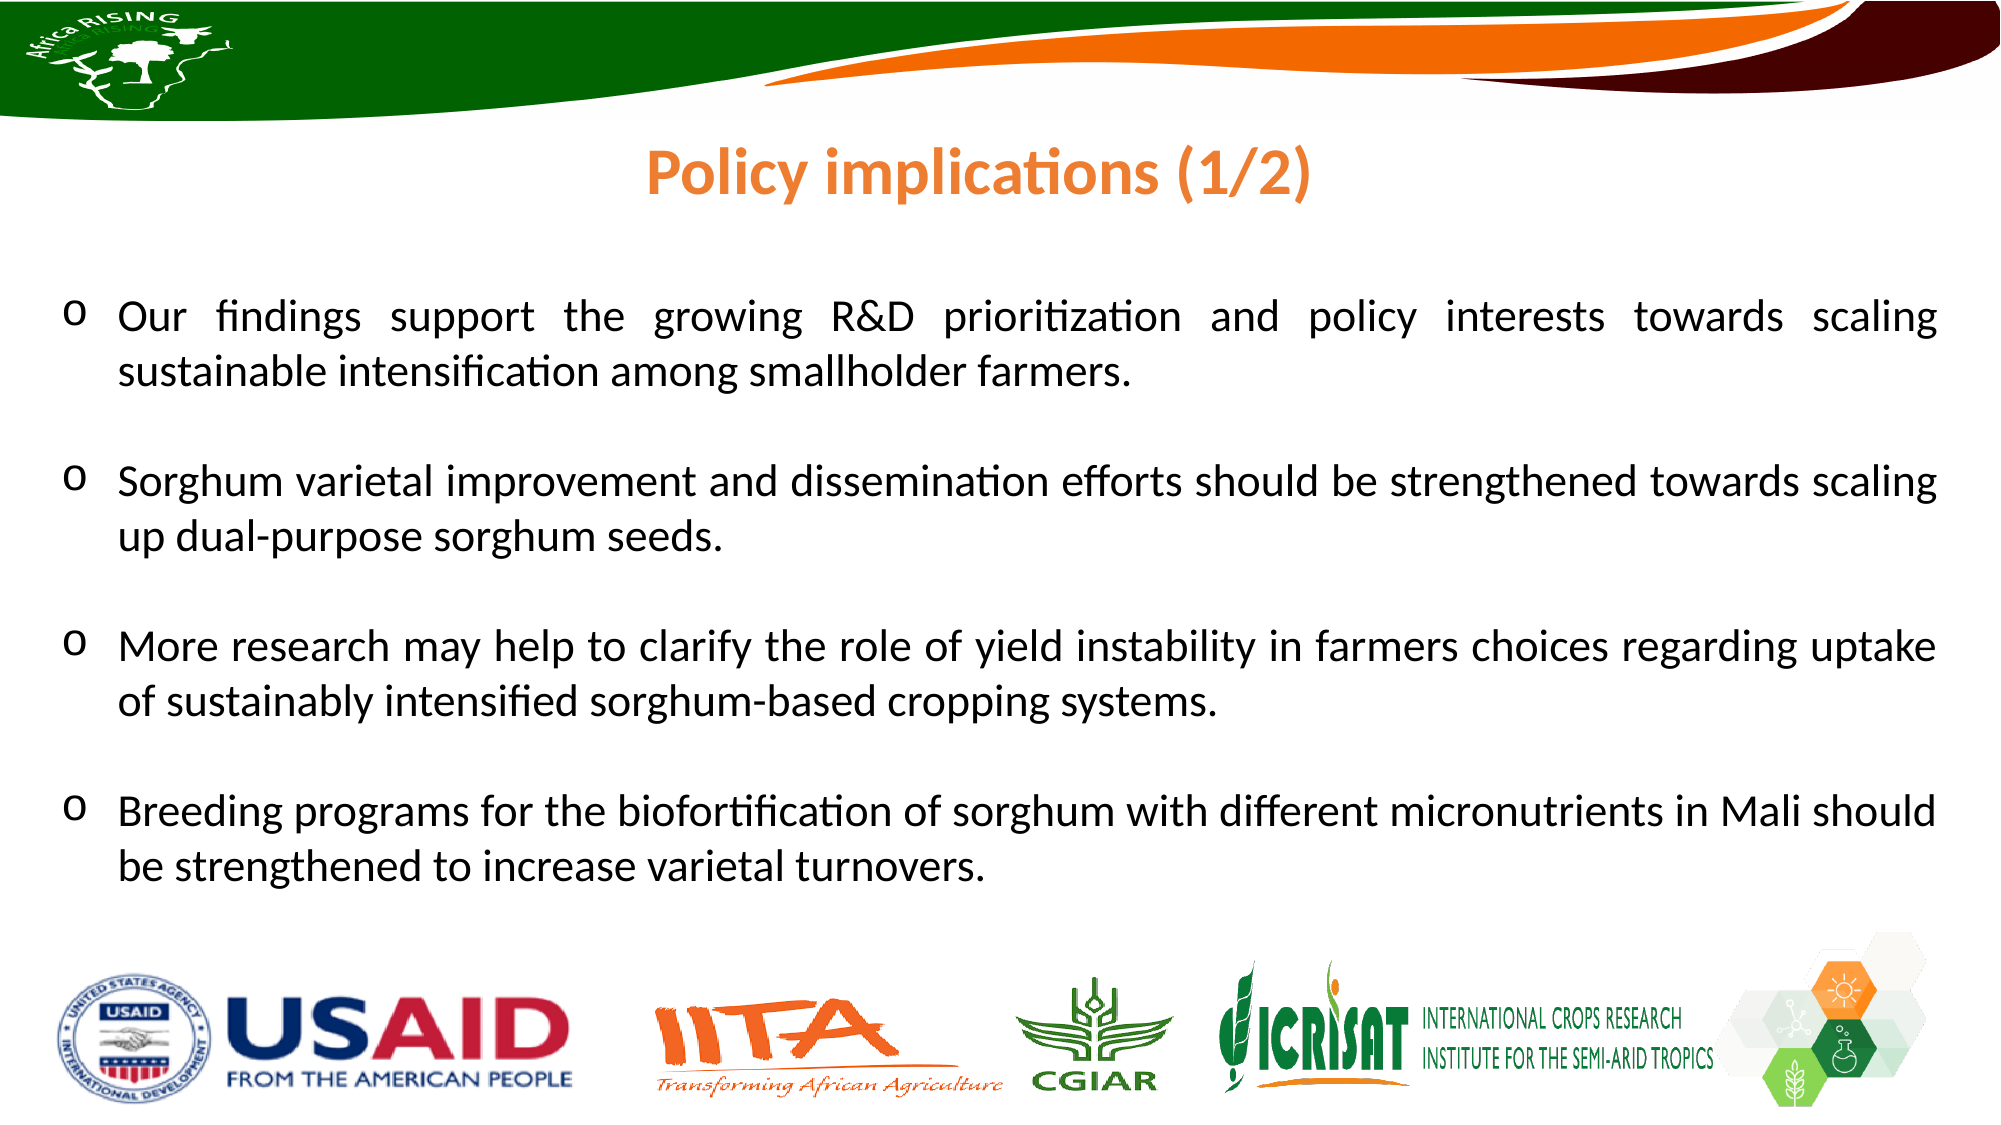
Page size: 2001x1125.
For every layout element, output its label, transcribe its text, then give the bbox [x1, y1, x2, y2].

text_box Policy implications (1/2) [0, 121, 1981, 216]
picture [46, 970, 583, 1107]
text_box Our findings support the growing R&D prioritization and policy interests towards scaling sustainable intensification among smallholder farmers. Sorghum varietal improvement and dissemination efforts should be strengthened towards scaling up dual-purpose sorghum seeds. More research may help to clarify the role of yield instability in farmers choices regarding uptake of sustainably intensified sorghum-based cropping systems. Breeding programs for the biofortification of sorghum with different micronutrients in Mali should be strengthened to increase varietal turnovers. [46, 278, 1954, 898]
picture [655, 977, 1174, 1100]
picture [0, 0, 2000, 121]
picture [1218, 932, 1926, 1107]
